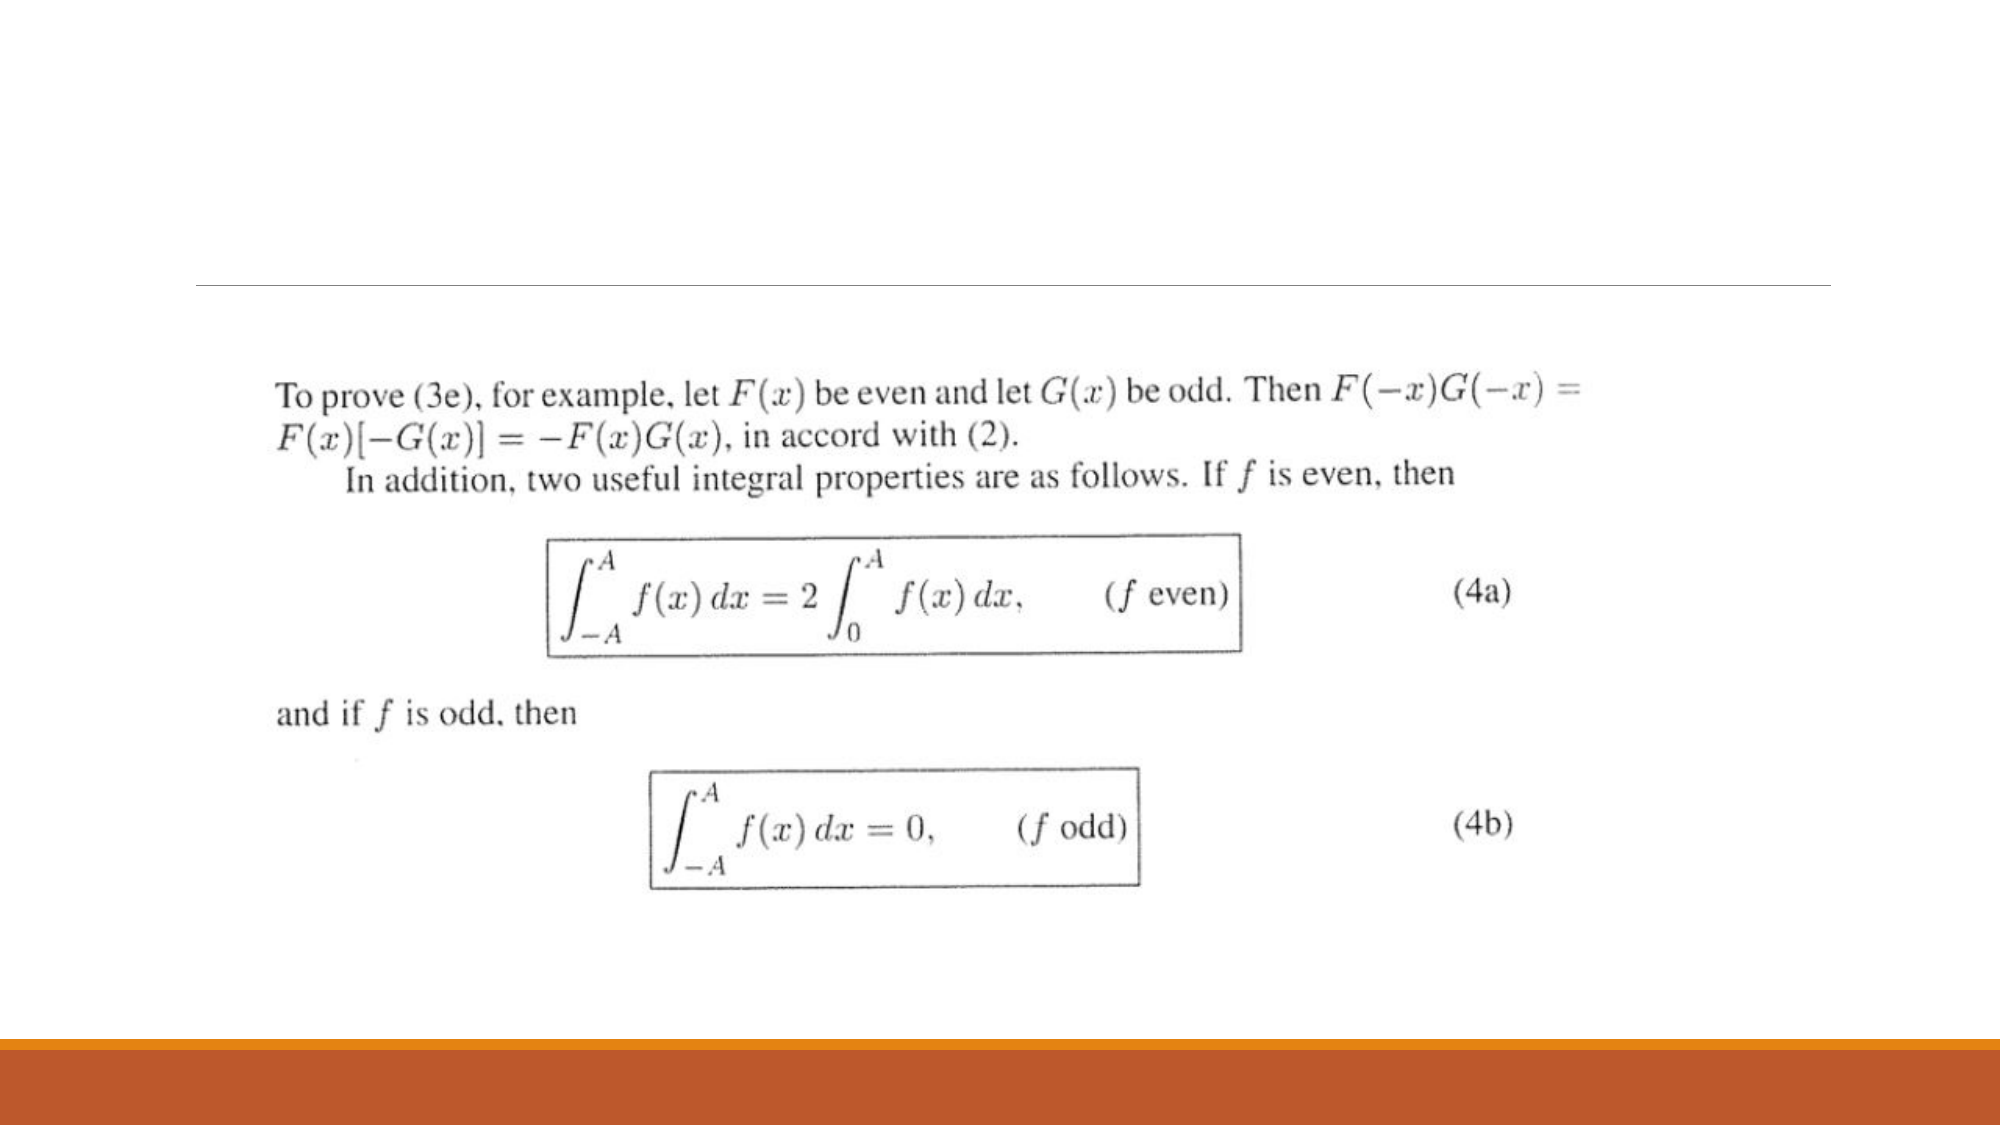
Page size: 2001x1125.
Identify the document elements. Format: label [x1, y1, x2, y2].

picture [179, 356, 1667, 909]
